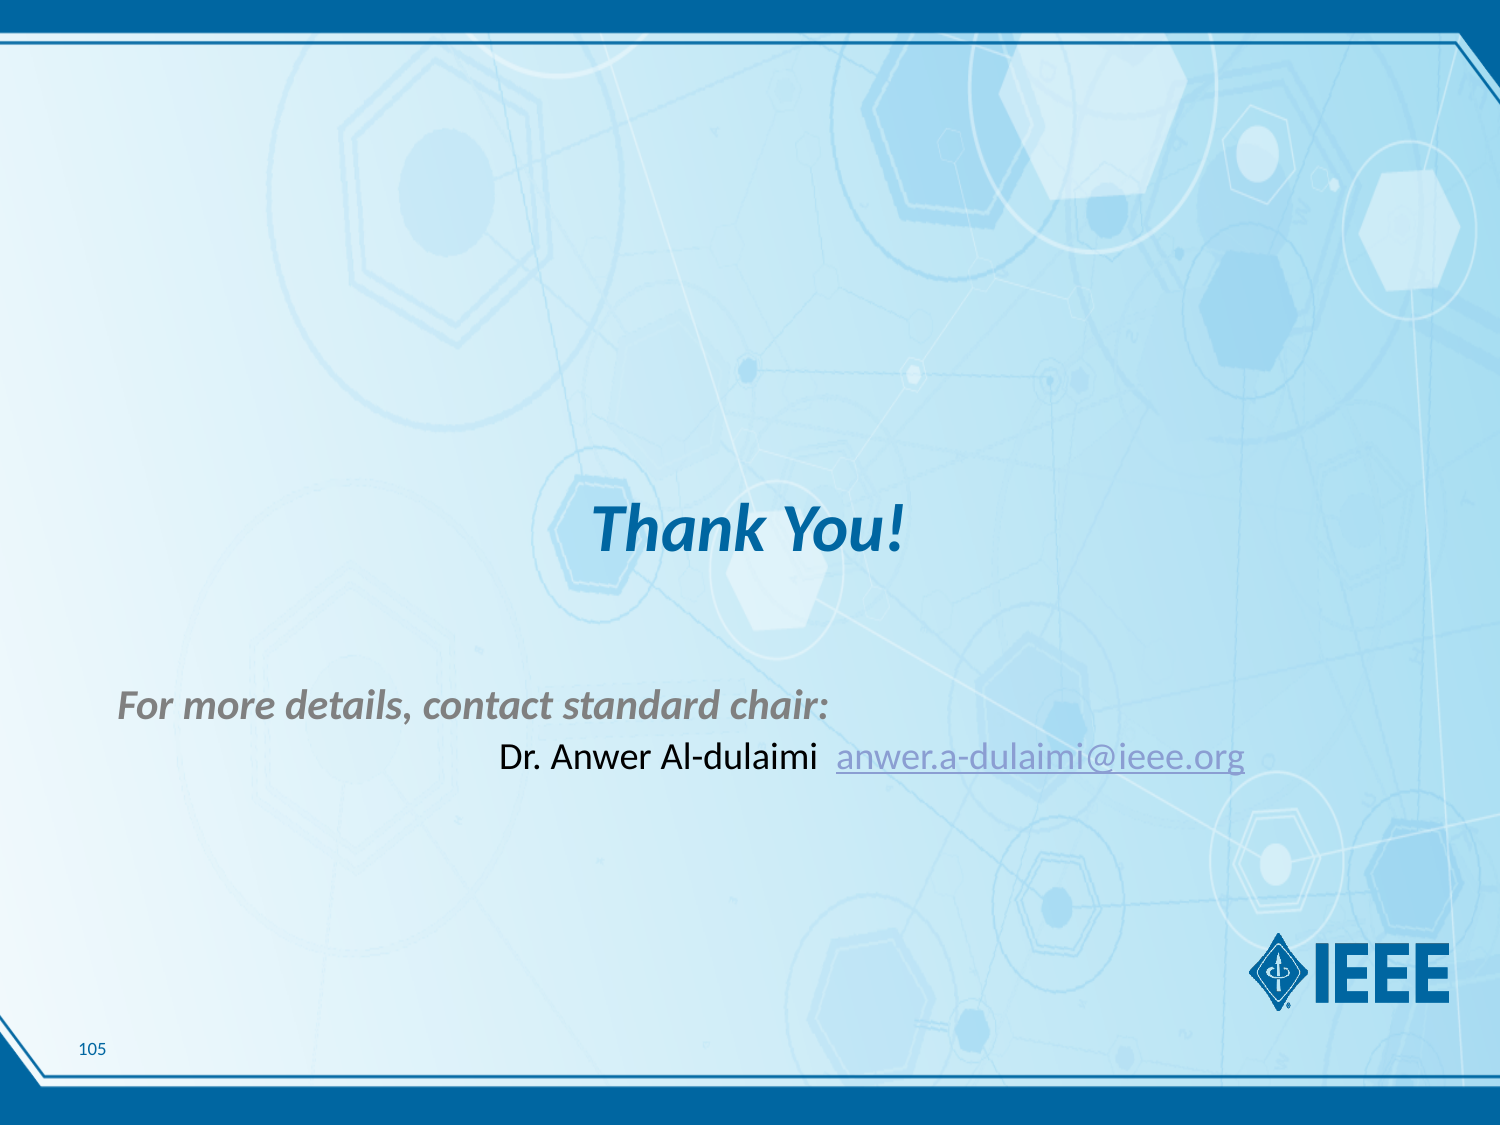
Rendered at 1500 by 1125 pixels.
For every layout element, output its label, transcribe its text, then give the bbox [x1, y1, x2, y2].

list For more details, contact standard chair: Dr. Anwer Al-dulaimi anwer.a-dulaimi@ieee.org [102, 675, 1397, 786]
slide_number 105 [63, 1017, 143, 1078]
picture [0, 0, 1500, 136]
picture [0, 933, 1500, 1125]
title Thank You! [102, 471, 1397, 574]
